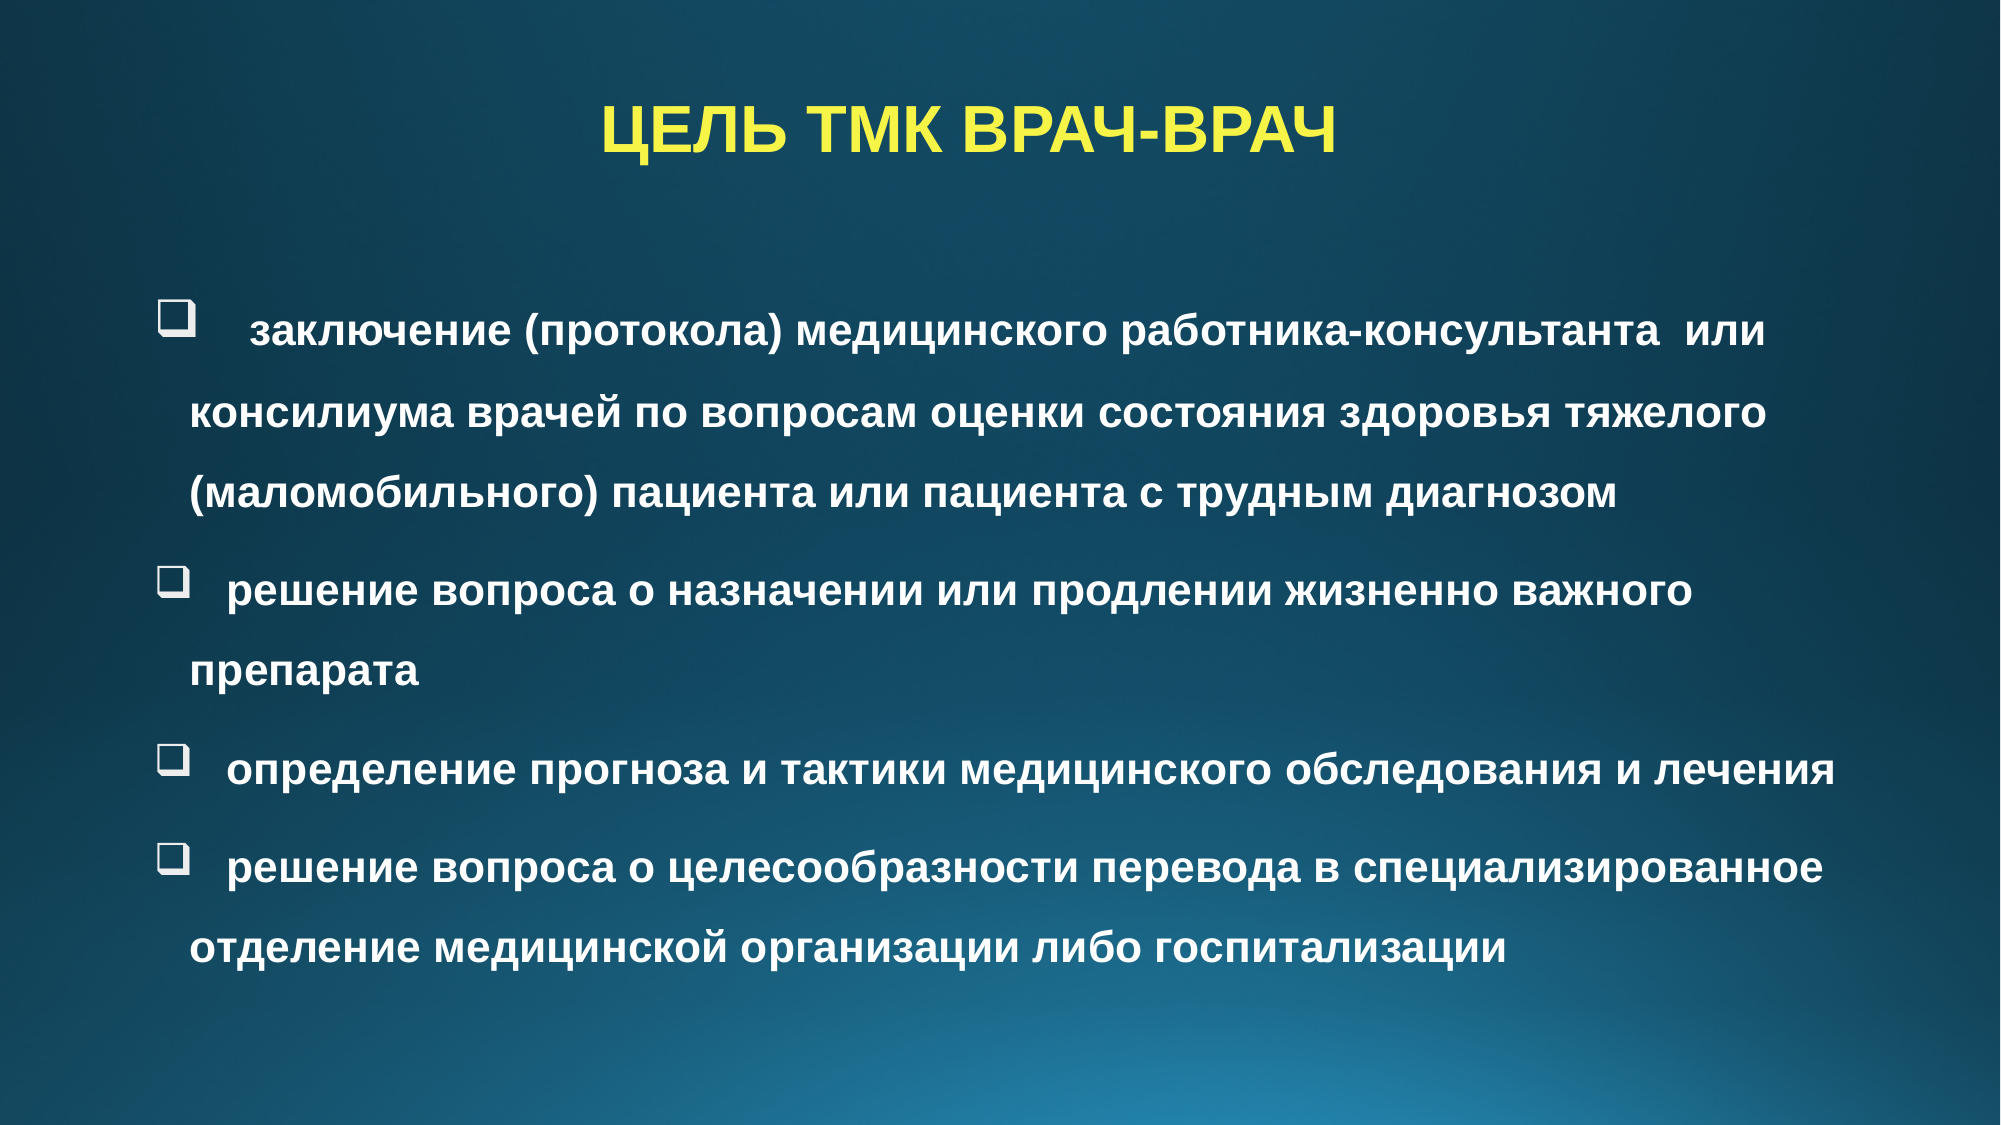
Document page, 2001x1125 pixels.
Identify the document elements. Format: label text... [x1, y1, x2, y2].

picture [0, 0, 2001, 1125]
text_box ЦЕЛЬ ТМК ВРАЧ-ВРАЧ [548, 78, 1391, 174]
list заключение (протокола) медицинского работника-консультанта или консилиума врачей по вопросам оценки состояния здоровья тяжелого (маломобильного) пациента или пациента с трудным диагнозом решение вопроса о назначении или продлении жизненно важного препарата определение прогноза и тактики медицинского обследования и лечения решение вопроса о целесообразности перевода в специализированное отделение медицинской организации либо госпитализации [139, 181, 1919, 1095]
